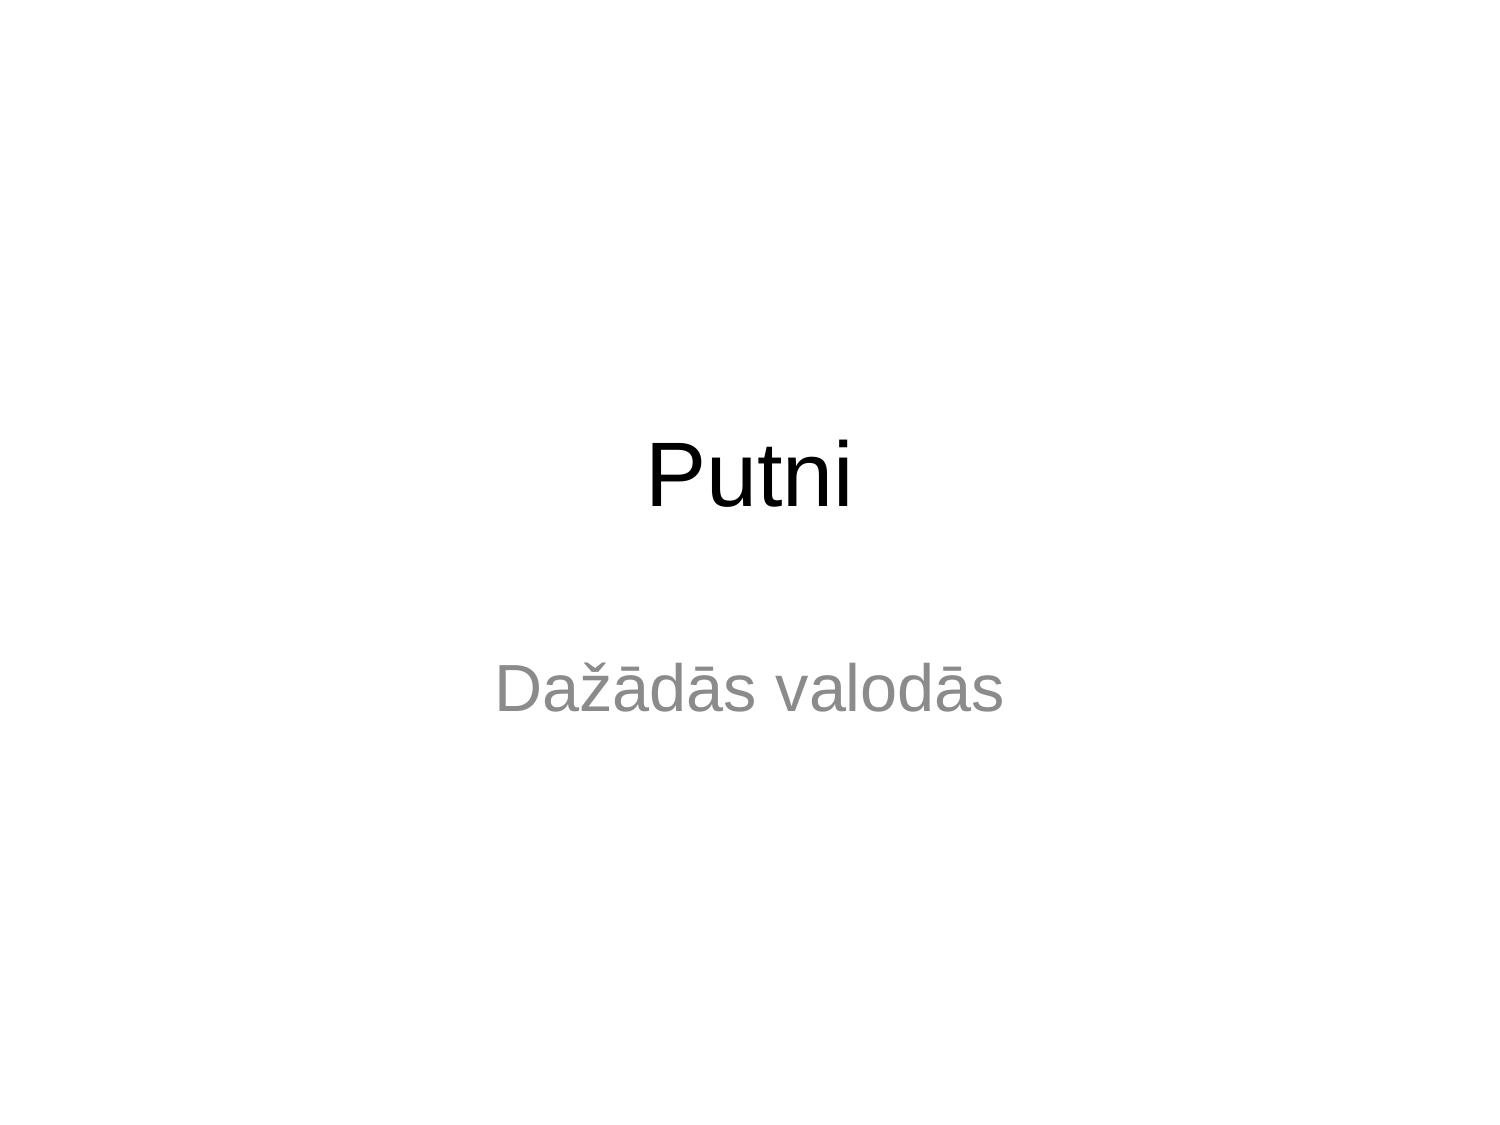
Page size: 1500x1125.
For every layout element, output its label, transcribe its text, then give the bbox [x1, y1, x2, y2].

subtitle Dažādās valodās [224, 637, 1276, 926]
title Putni [112, 349, 1388, 591]
